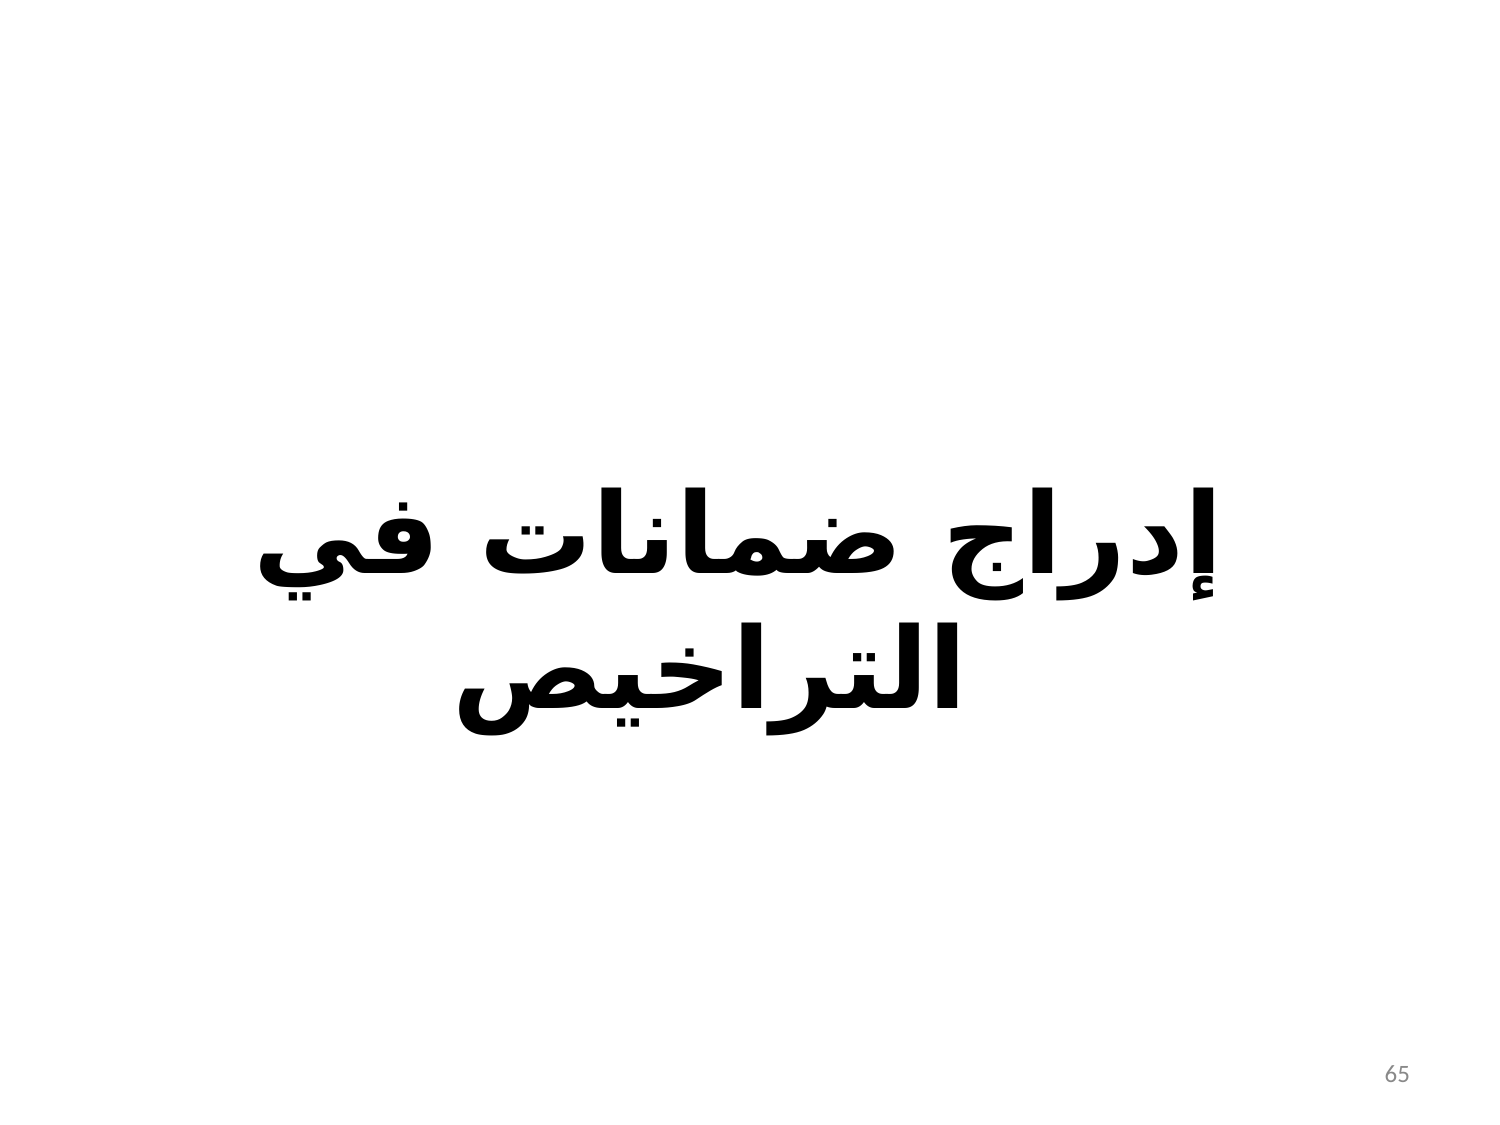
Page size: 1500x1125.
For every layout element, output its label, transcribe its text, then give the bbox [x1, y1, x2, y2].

slide_number 65 [1074, 1042, 1425, 1103]
list إدراج ضمانات في التراخيص [63, 138, 1414, 882]
